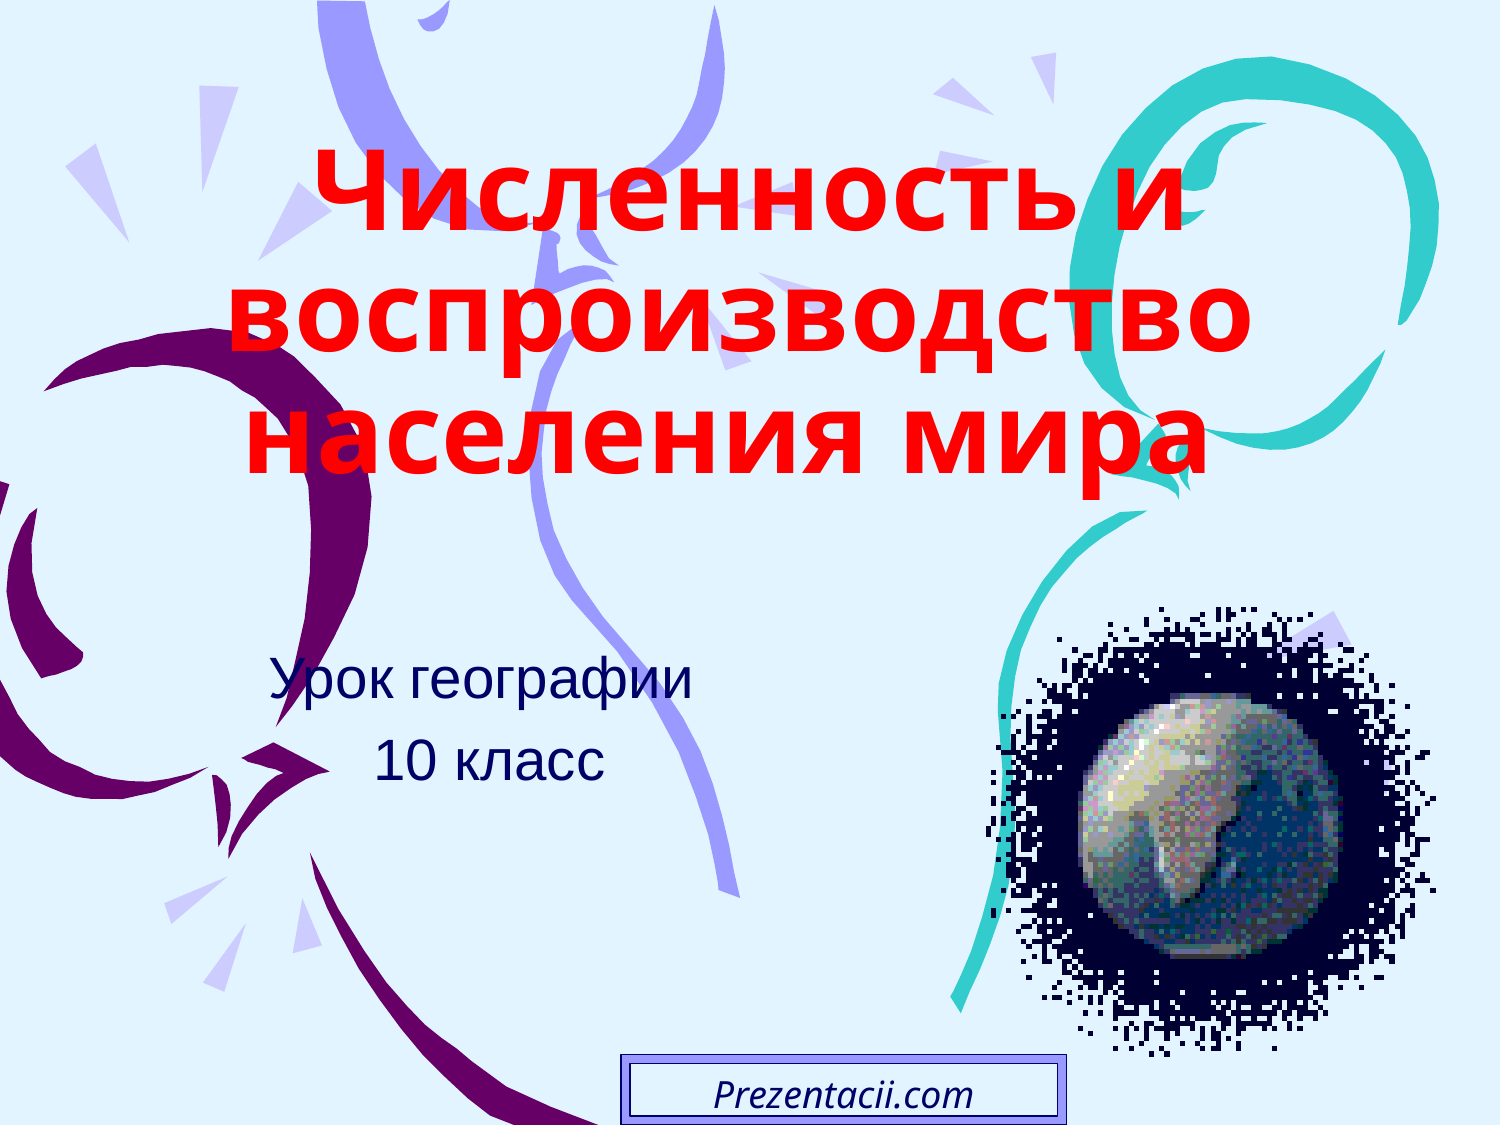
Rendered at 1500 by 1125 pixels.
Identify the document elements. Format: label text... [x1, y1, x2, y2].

text_box Prezentacii.com [621, 1054, 1067, 1125]
title Численность и воспроизводство населения мира [64, 219, 1416, 506]
picture [985, 607, 1436, 1057]
subtitle Урок географии 10 класс [105, 632, 874, 964]
